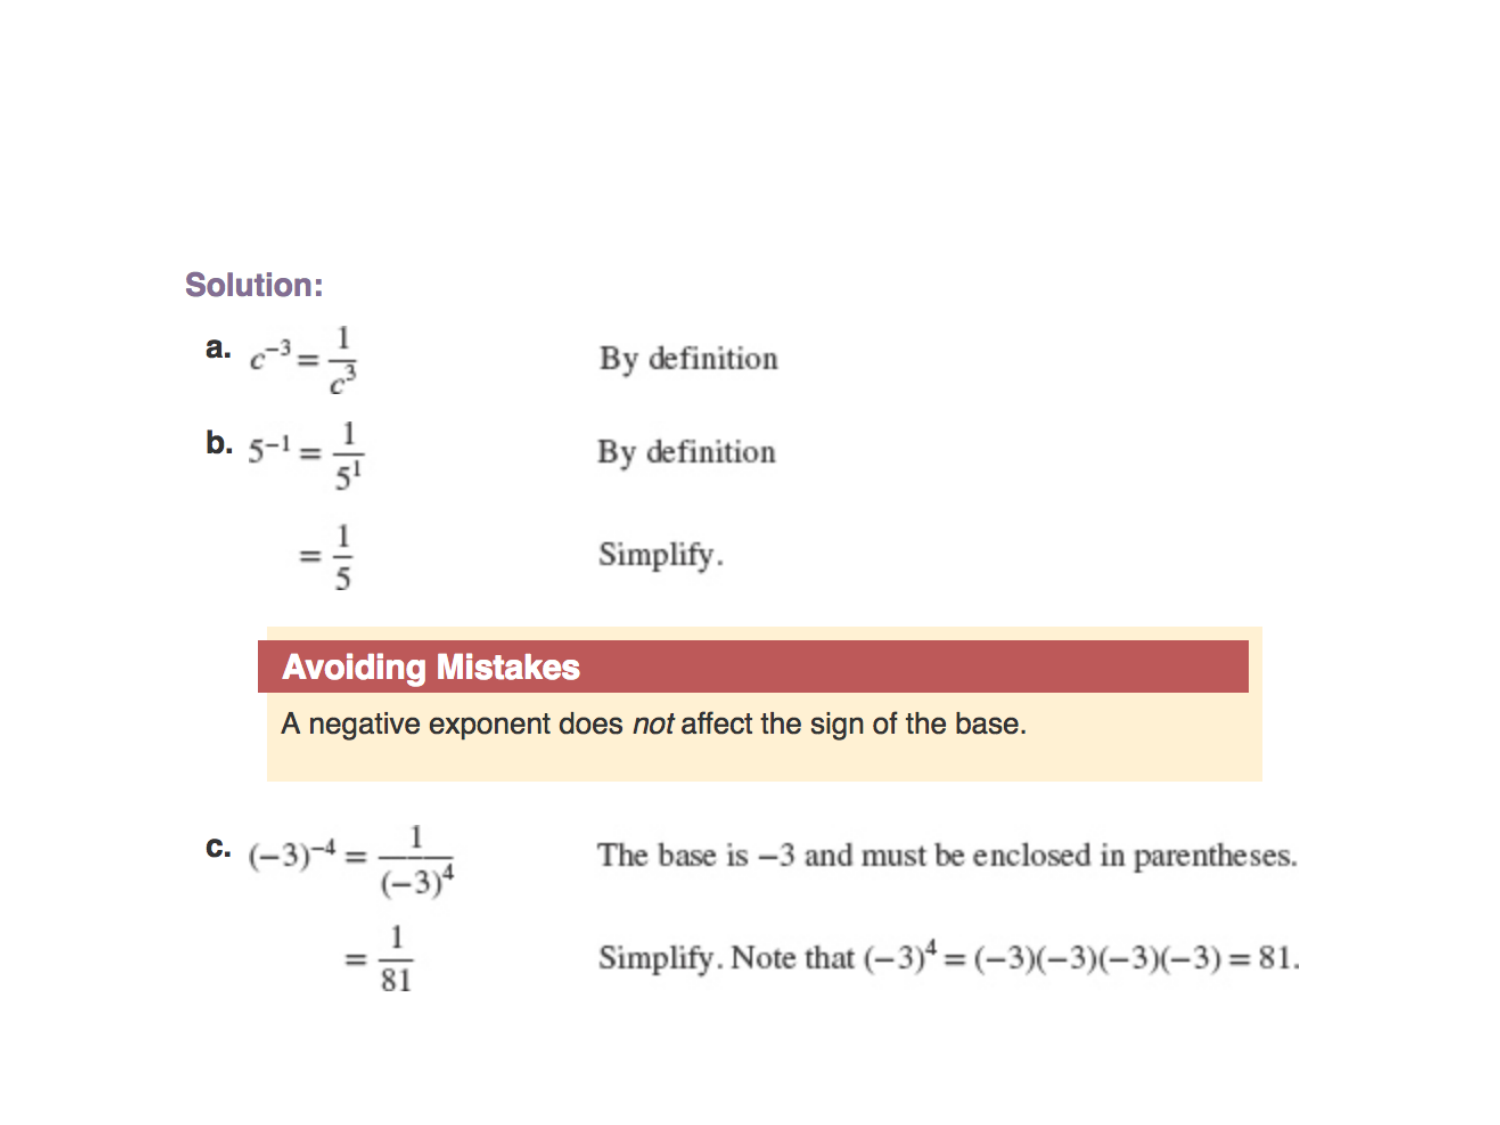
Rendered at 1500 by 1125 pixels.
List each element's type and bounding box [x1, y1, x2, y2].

list [74, 262, 1426, 1006]
